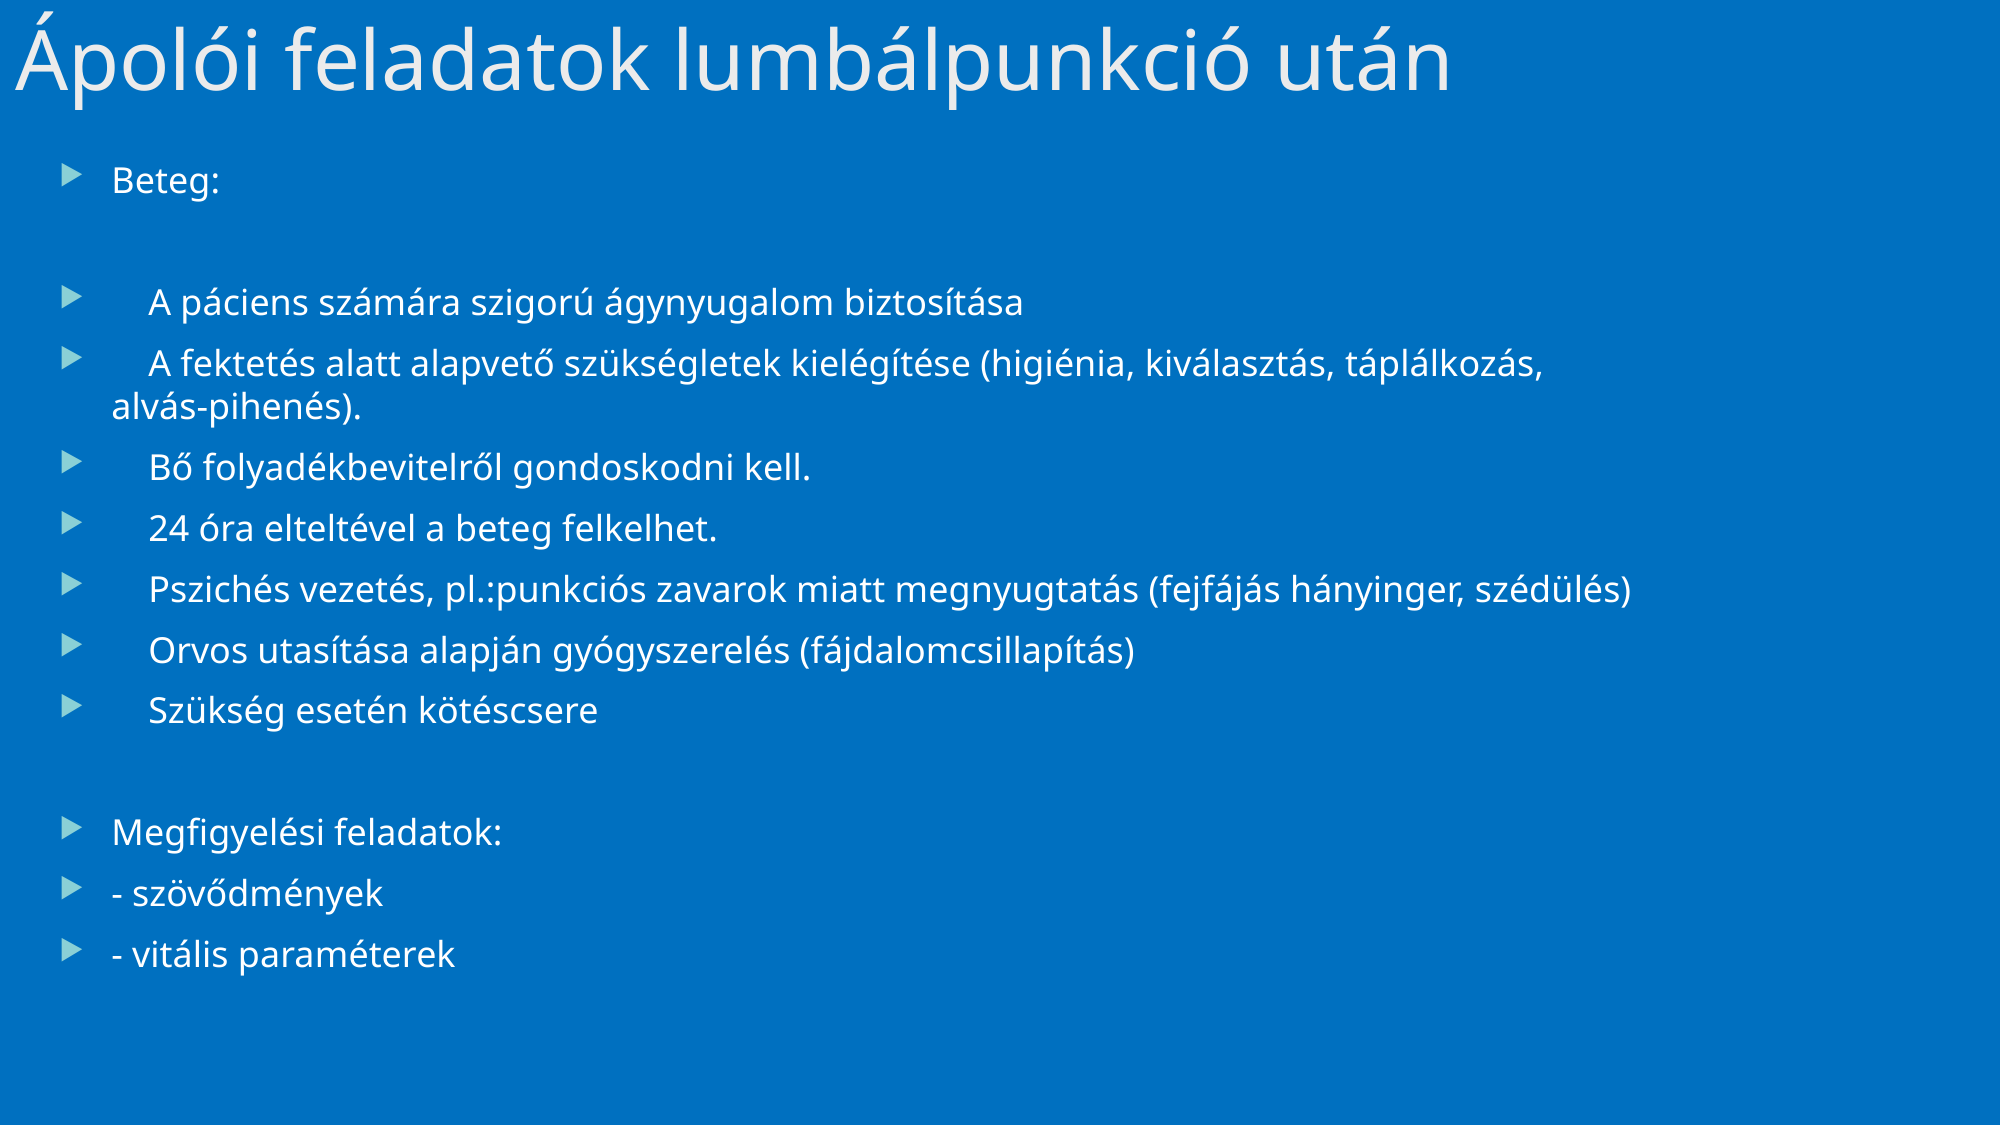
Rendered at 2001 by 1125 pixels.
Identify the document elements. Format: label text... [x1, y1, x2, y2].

list Beteg: A páciens számára szigorú ágynyugalom biztosítása A fektetés alatt alapvető szükségletek kielégítése (higiénia, kiválasztás, táplálkozás, alvás-pihenés). Bő folyadékbevitelről gondoskodni kell. 24 óra elteltével a beteg felkelhet. Pszichés vezetés, pl.:punkciós zavarok miatt megnyugtatás (fejfájás hányinger, szédülés) Orvos utasítása alapján gyógyszerelés (fájdalomcsillapítás) Szükség esetén kötéscsere Megfigyelési feladatok: - szövődmények - vitális paraméterek [44, 149, 1649, 1025]
title Ápolói feladatok lumbálpunkció után [0, 0, 1752, 230]
